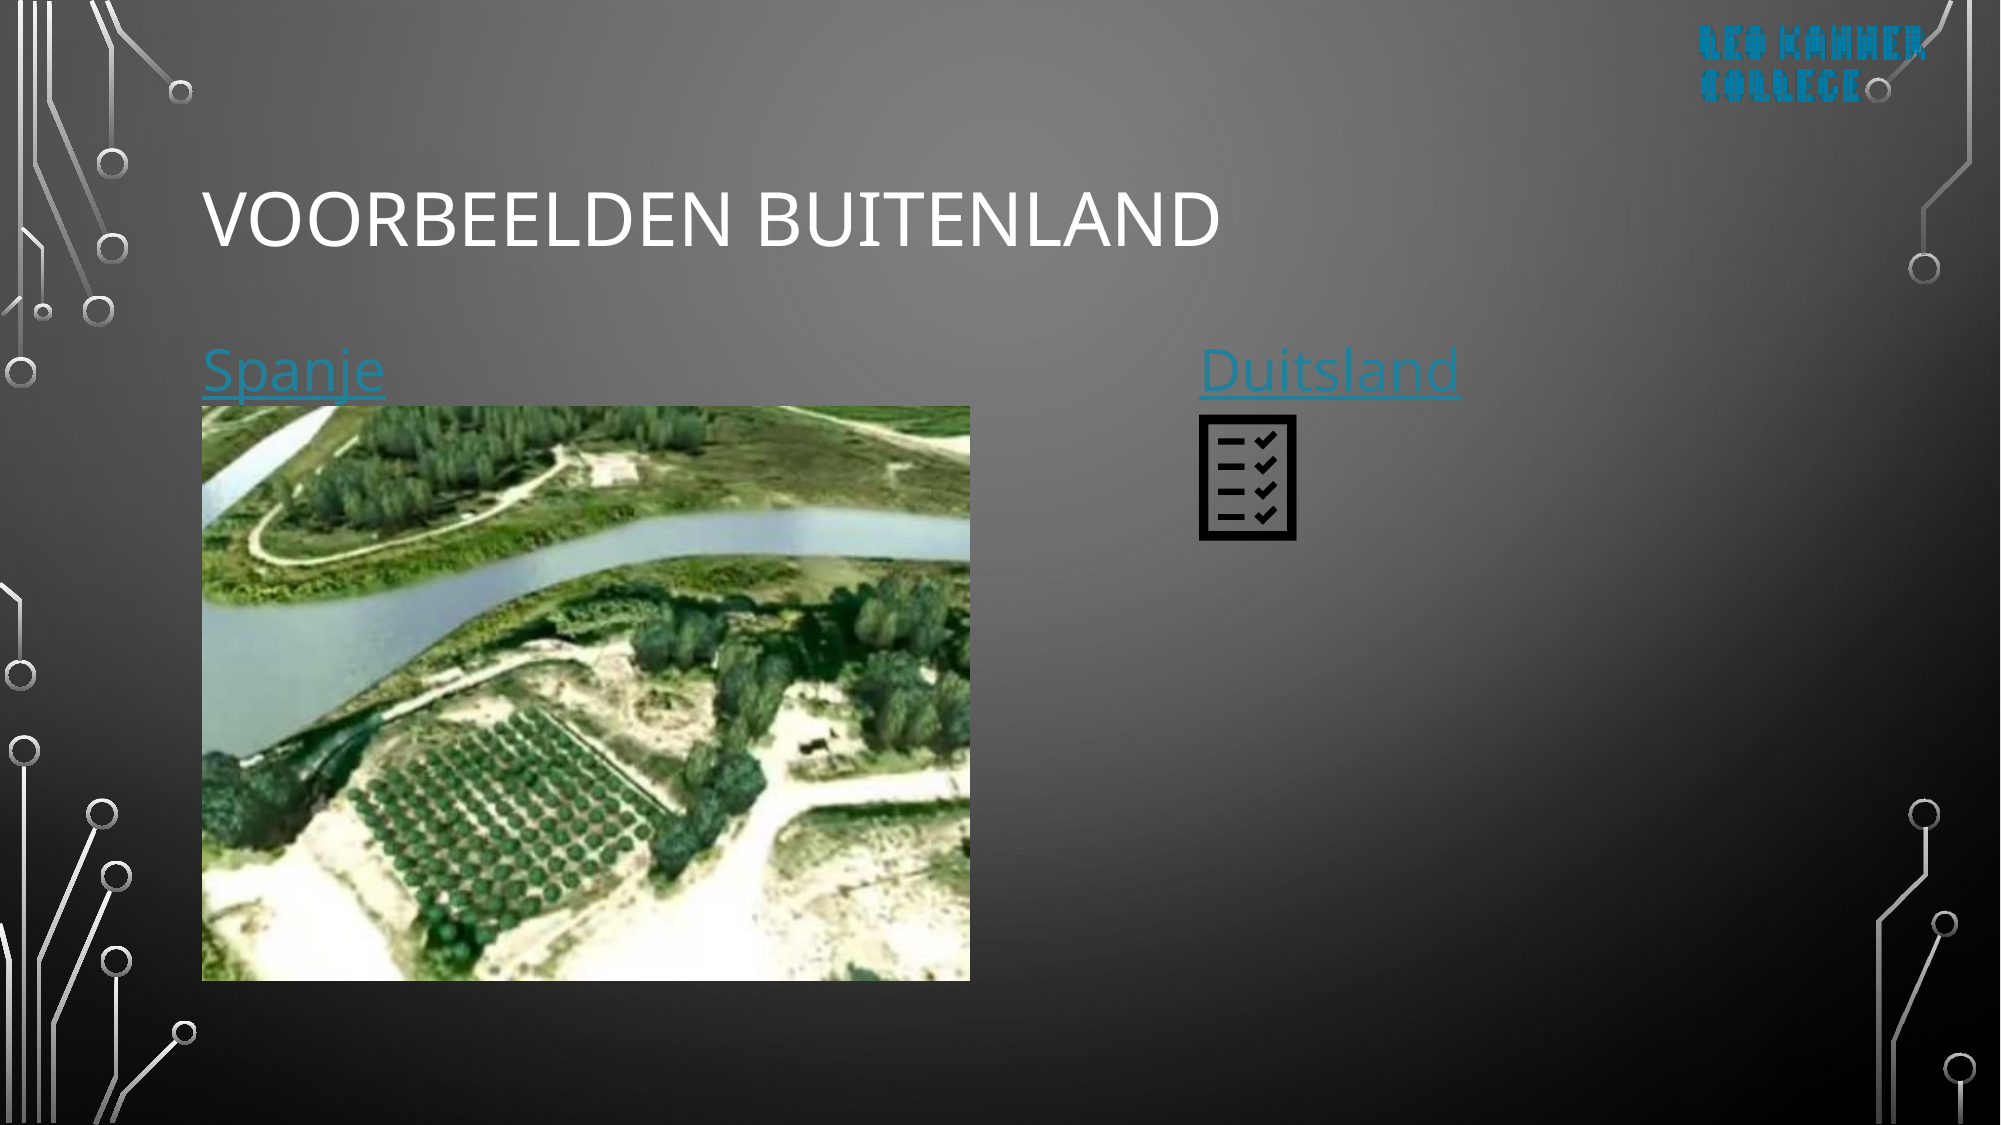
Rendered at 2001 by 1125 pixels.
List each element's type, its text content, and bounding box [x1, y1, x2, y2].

title Voorbeelden buitenland [187, 101, 1813, 344]
picture [1171, 401, 1323, 553]
text_box Duitsland [1184, 309, 1555, 432]
picture [1921, 38, 1925, 48]
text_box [201, 405, 971, 982]
picture [1699, 26, 1925, 102]
picture [1785, 26, 1794, 34]
list Spanje [187, 309, 558, 432]
